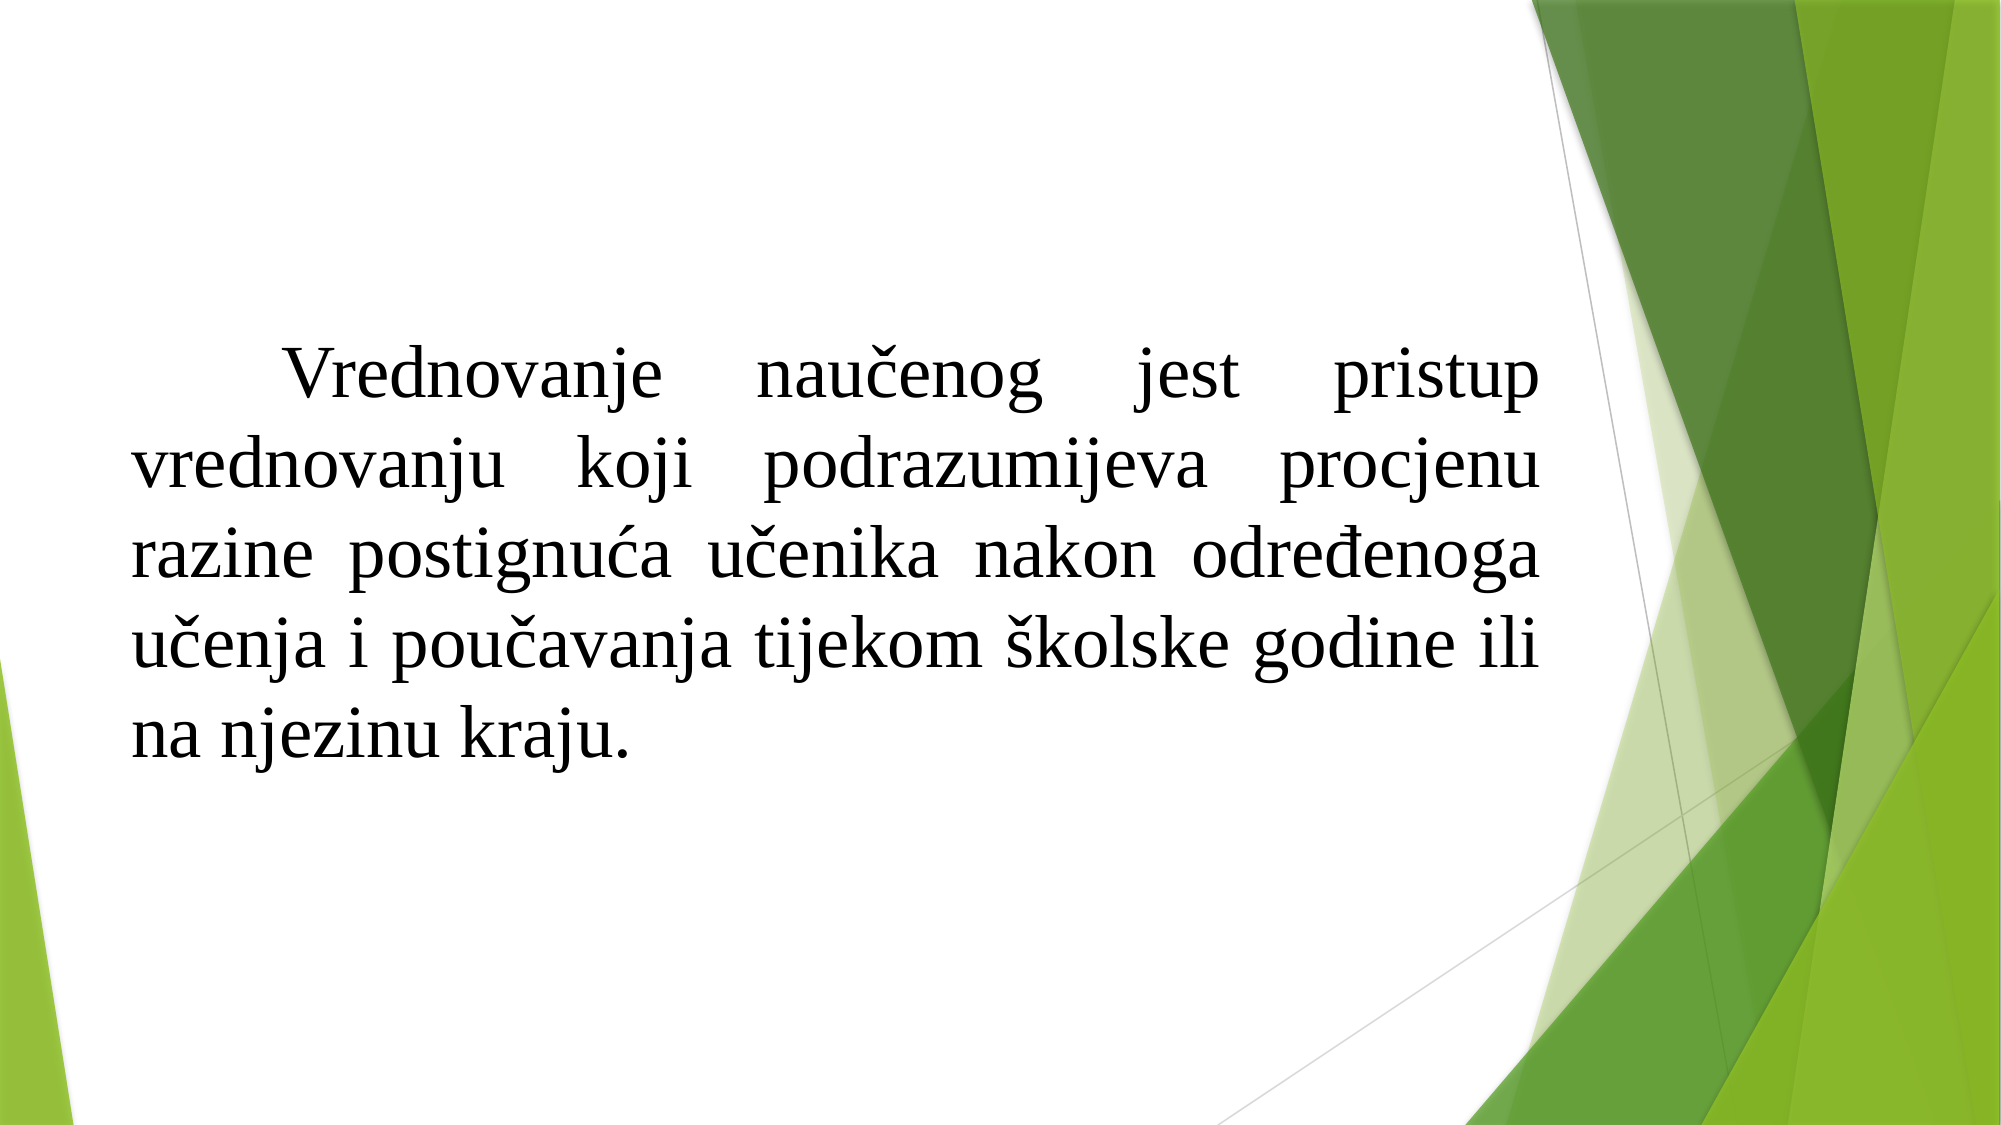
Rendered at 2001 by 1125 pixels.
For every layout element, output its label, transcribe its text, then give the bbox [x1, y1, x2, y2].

text_box Vrednovanje naučenog jest pristup vrednovanju koji podrazumijeva procjenu razine postignuća učenika nakon određenoga učenja i poučavanja tijekom školske godine ili na njezinu kraju. [116, 314, 1557, 780]
